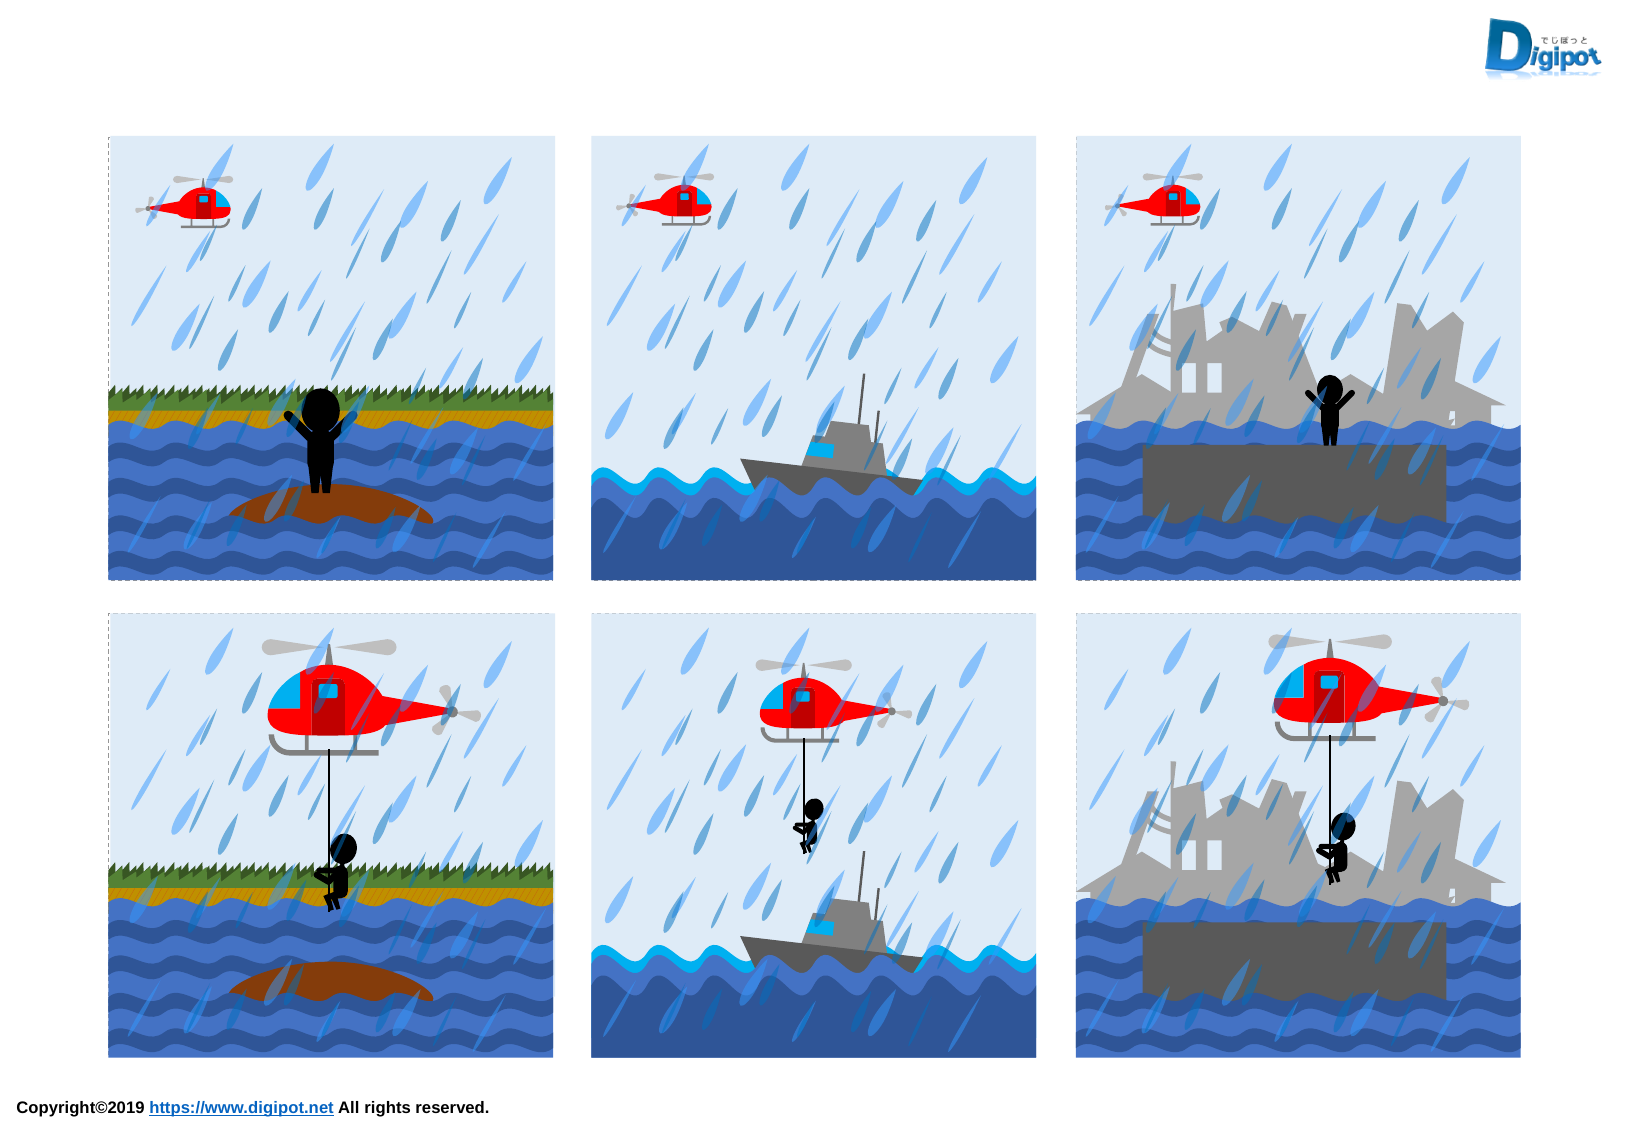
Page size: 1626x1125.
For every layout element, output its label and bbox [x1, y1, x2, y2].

picture [1485, 18, 1602, 82]
text_box [108, 135, 556, 581]
text_box [591, 613, 1037, 1058]
text_box [1075, 135, 1522, 581]
text_box [591, 135, 1037, 581]
text_box [108, 613, 556, 1058]
text_box [1075, 613, 1522, 1058]
